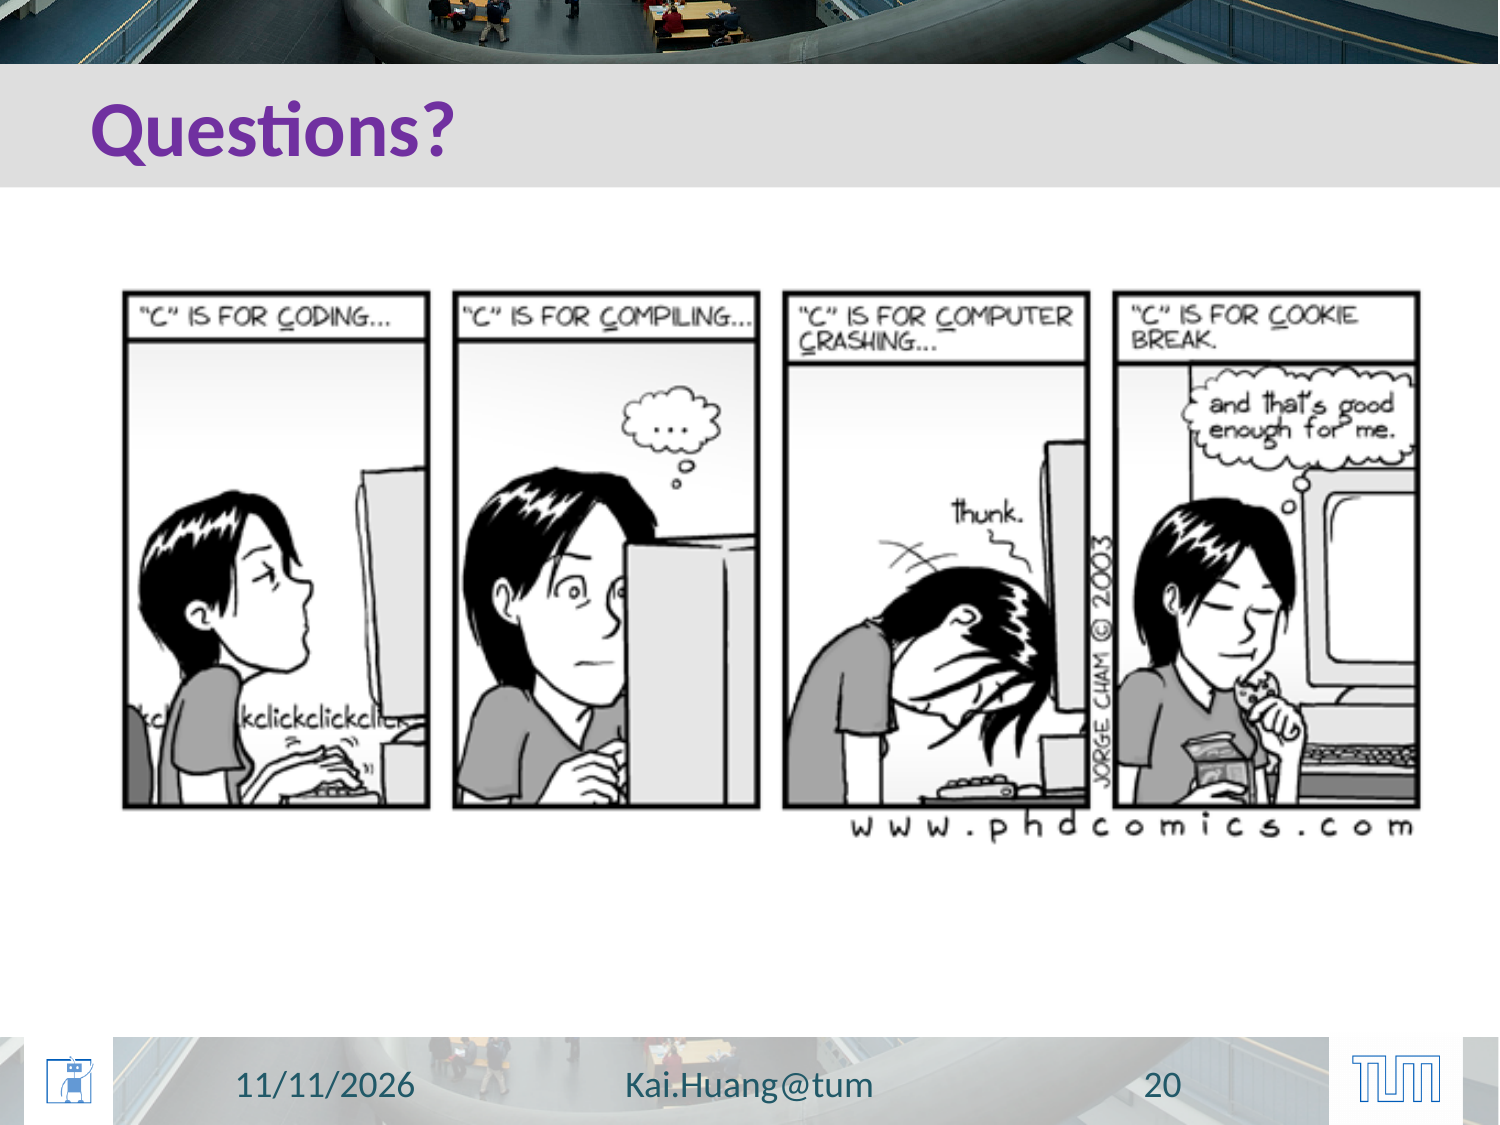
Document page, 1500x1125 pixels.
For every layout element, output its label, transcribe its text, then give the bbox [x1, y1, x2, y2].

footer Kai.Huang@tum [512, 1052, 988, 1113]
picture [0, 0, 1500, 64]
picture [112, 274, 1432, 872]
slide_number 20 [1012, 1052, 1313, 1113]
title Questions? [75, 62, 1425, 188]
picture [0, 1032, 1500, 1125]
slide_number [162, 1052, 488, 1113]
